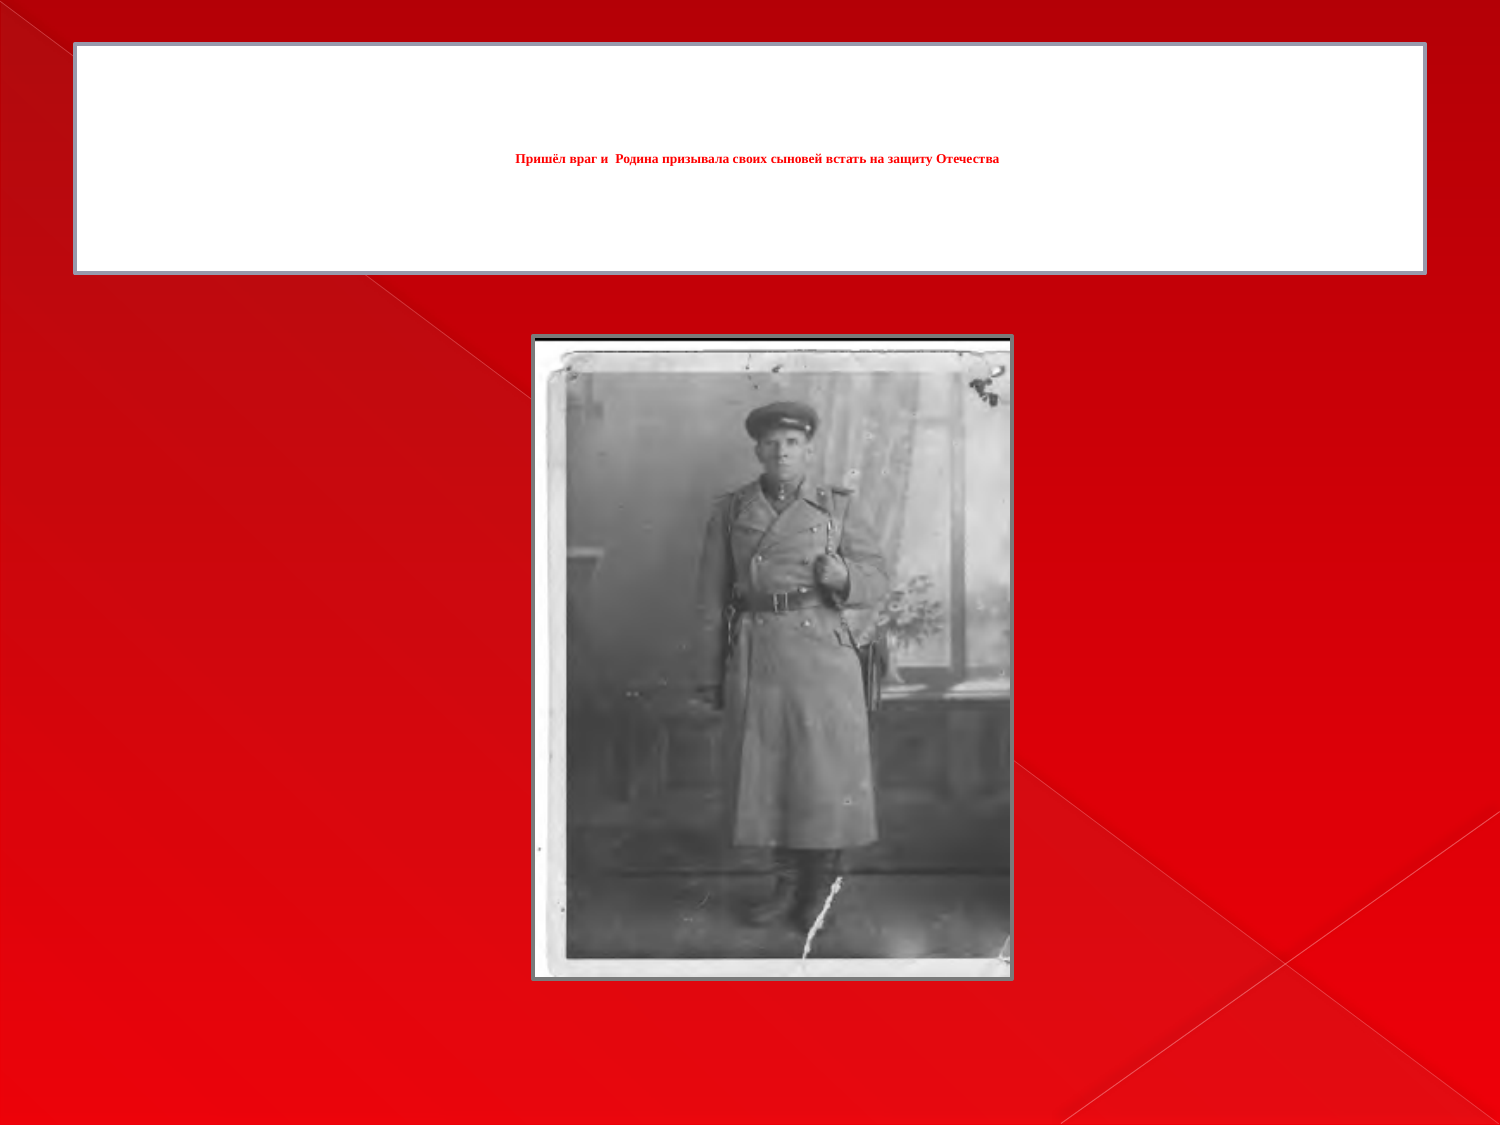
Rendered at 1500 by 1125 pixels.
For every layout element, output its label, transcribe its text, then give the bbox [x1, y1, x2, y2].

title Пришёл враг и Родина призывала своих сыновей встать на защиту Отечества [73, 42, 1427, 275]
picture [534, 337, 1011, 977]
